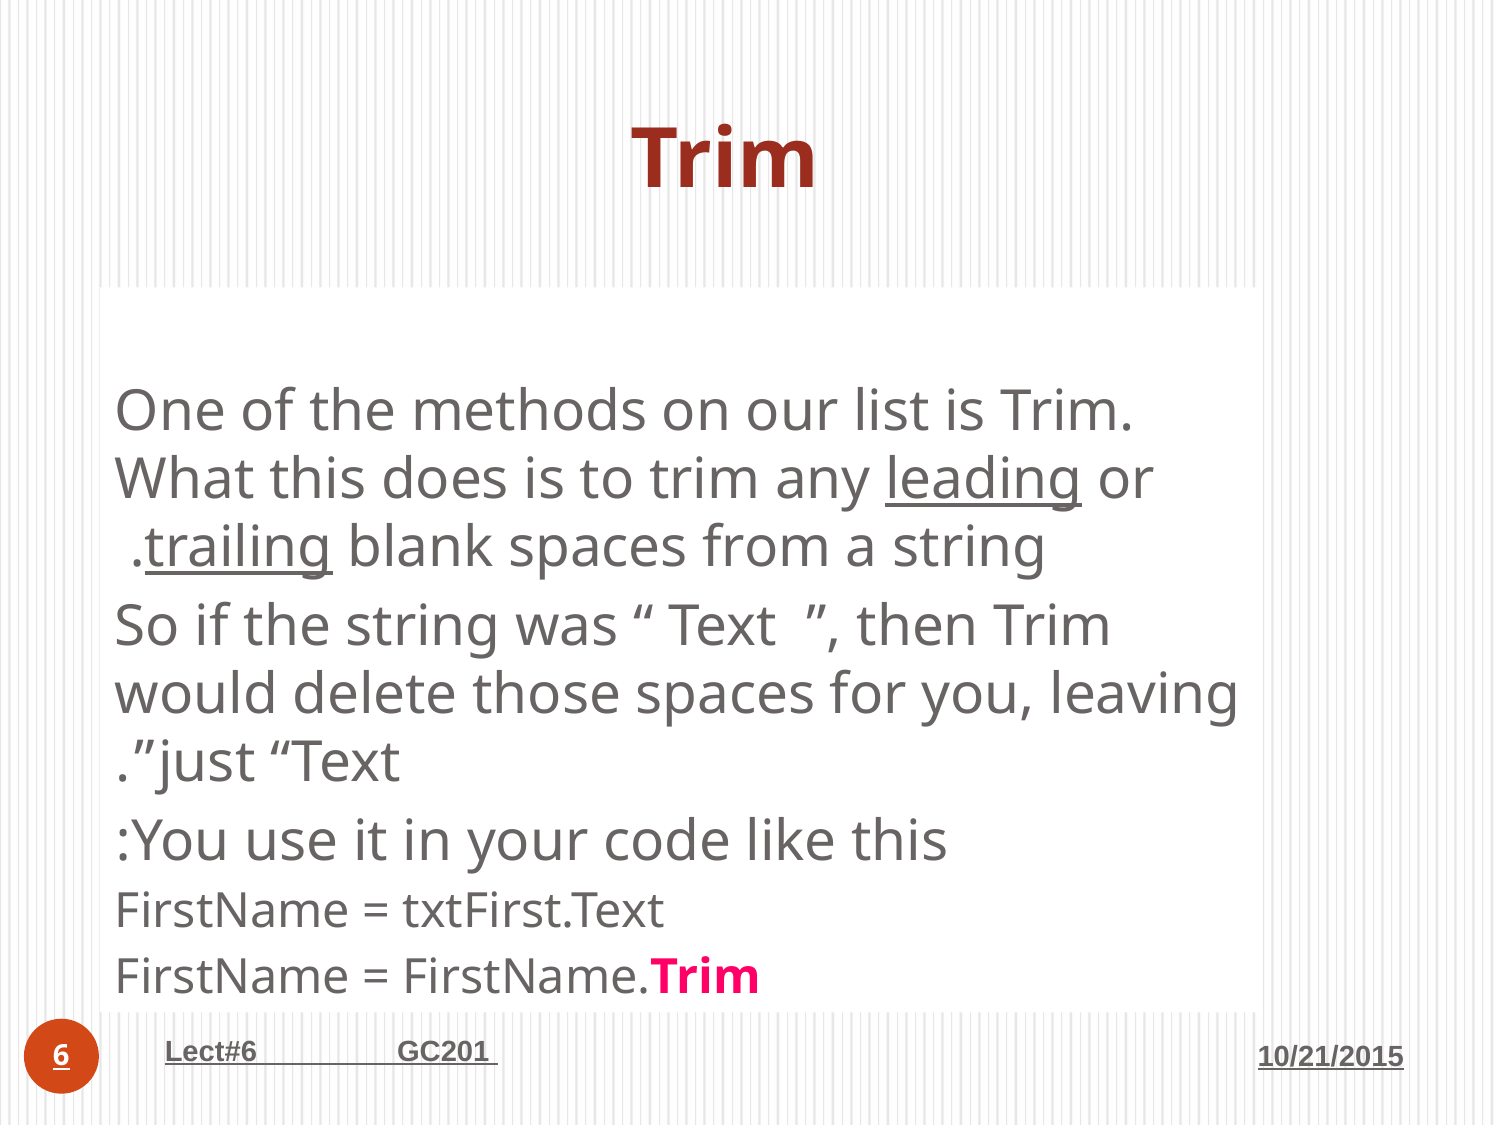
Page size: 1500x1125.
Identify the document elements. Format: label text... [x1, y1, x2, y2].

footer Lect#6 GC201 [150, 1012, 800, 1088]
slide_number 6 [23, 1018, 99, 1094]
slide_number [1012, 1015, 1419, 1094]
title Trim [49, 37, 1401, 279]
subtitle One of the methods on our list is Trim. What this does is to trim any leading or trailing blank spaces from a string. So if the string was “ Text ”, then Trim would delete those spaces for you, leaving just “Text”. You use it in your code like this: FirstName = txtFirst.Text FirstName = FirstName.Trim [99, 287, 1263, 1013]
